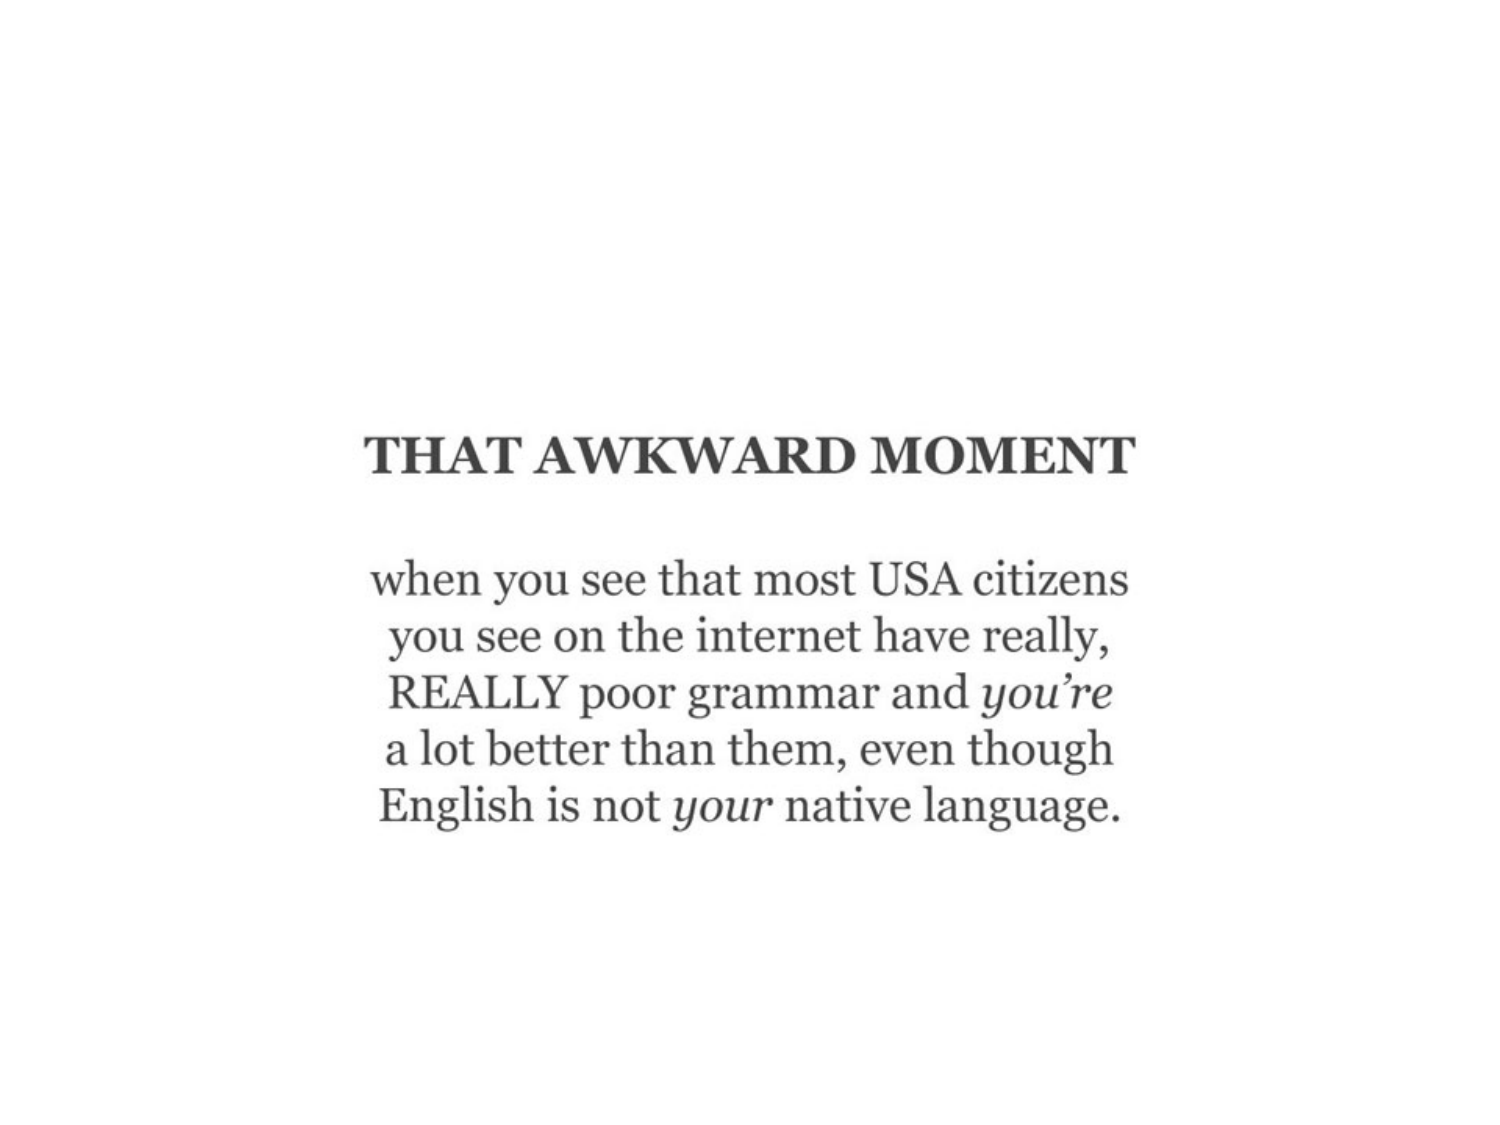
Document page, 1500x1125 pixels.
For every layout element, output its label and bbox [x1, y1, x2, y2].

list [327, 372, 1173, 895]
